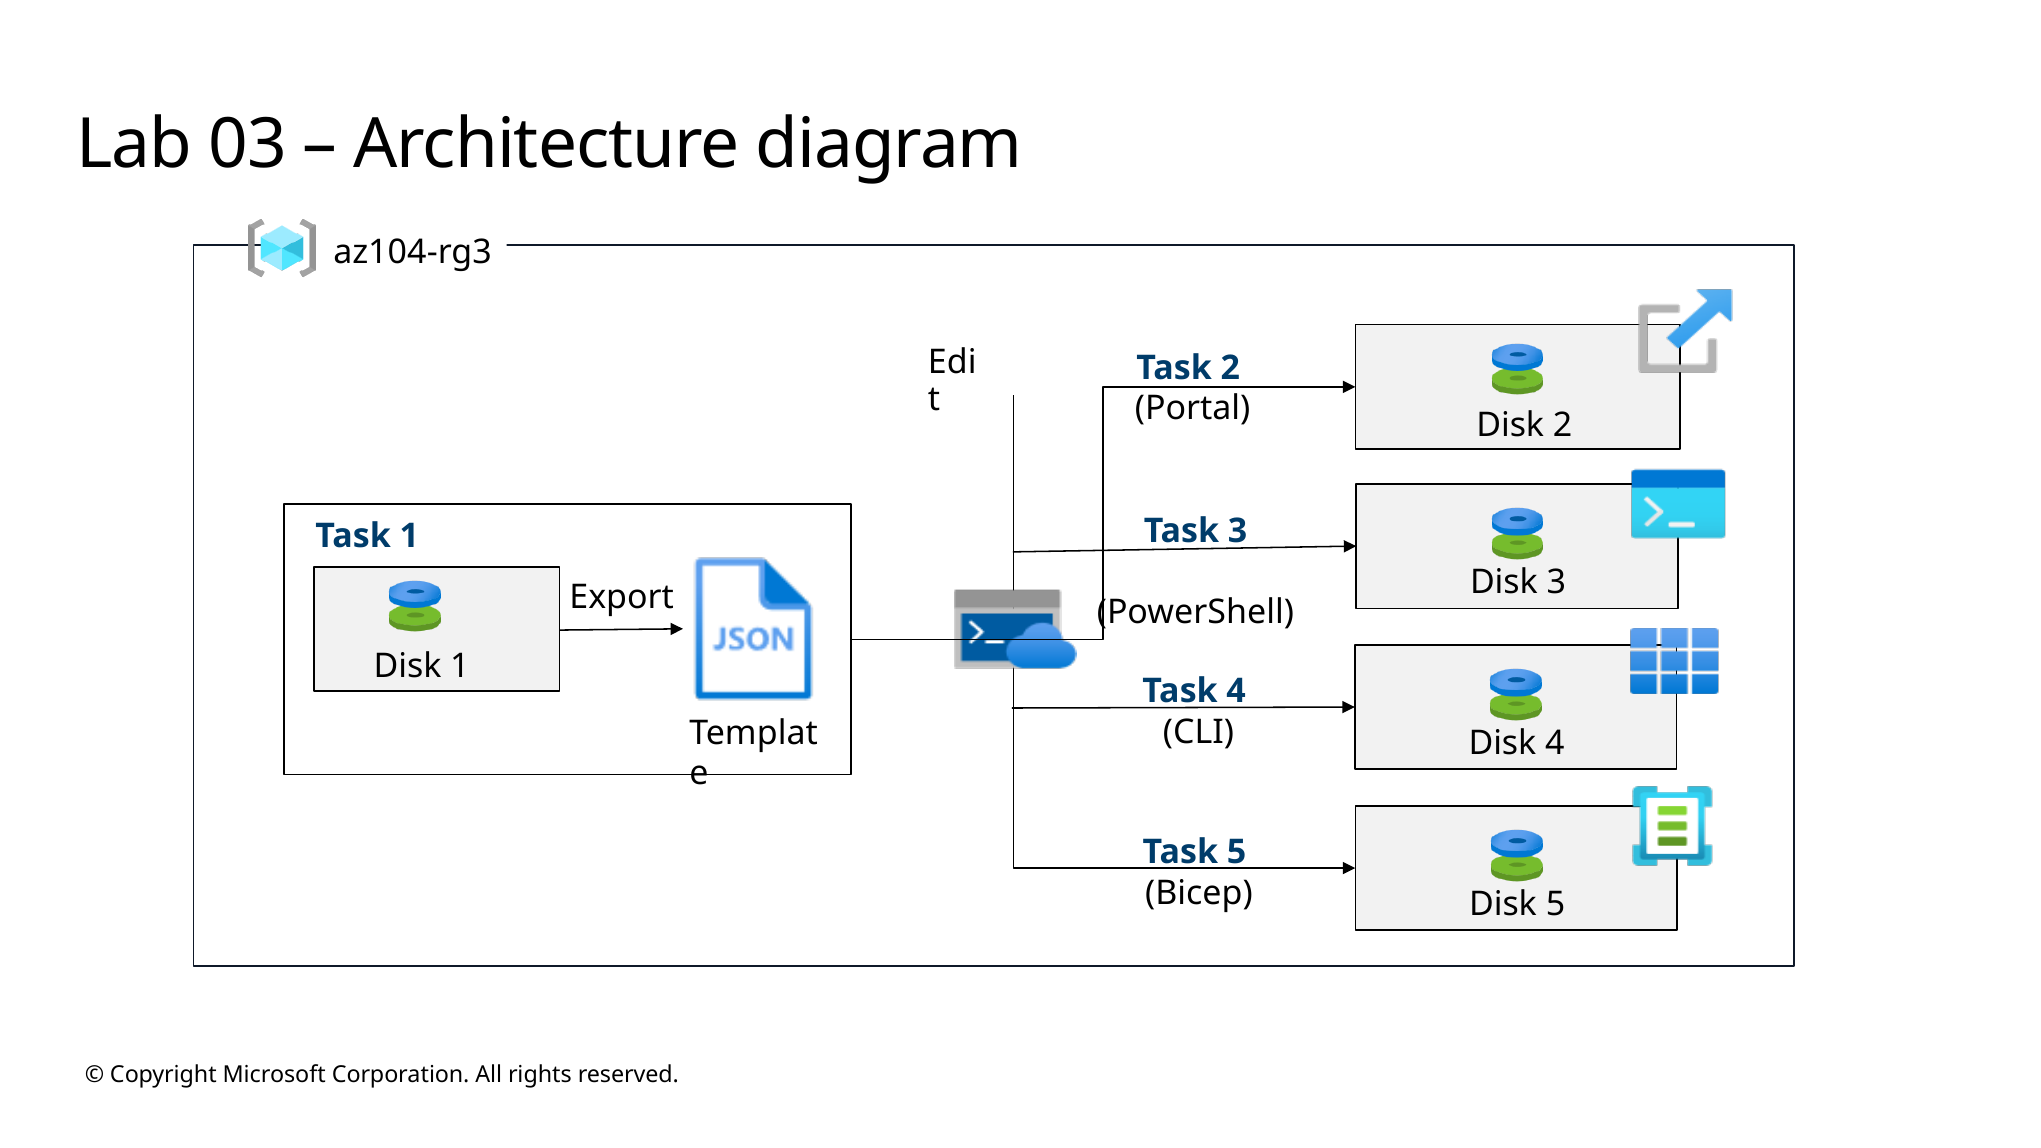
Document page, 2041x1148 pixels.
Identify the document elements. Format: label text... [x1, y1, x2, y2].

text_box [193, 215, 1795, 967]
title Lab 03 – Architecture diagram [76, 93, 1968, 182]
